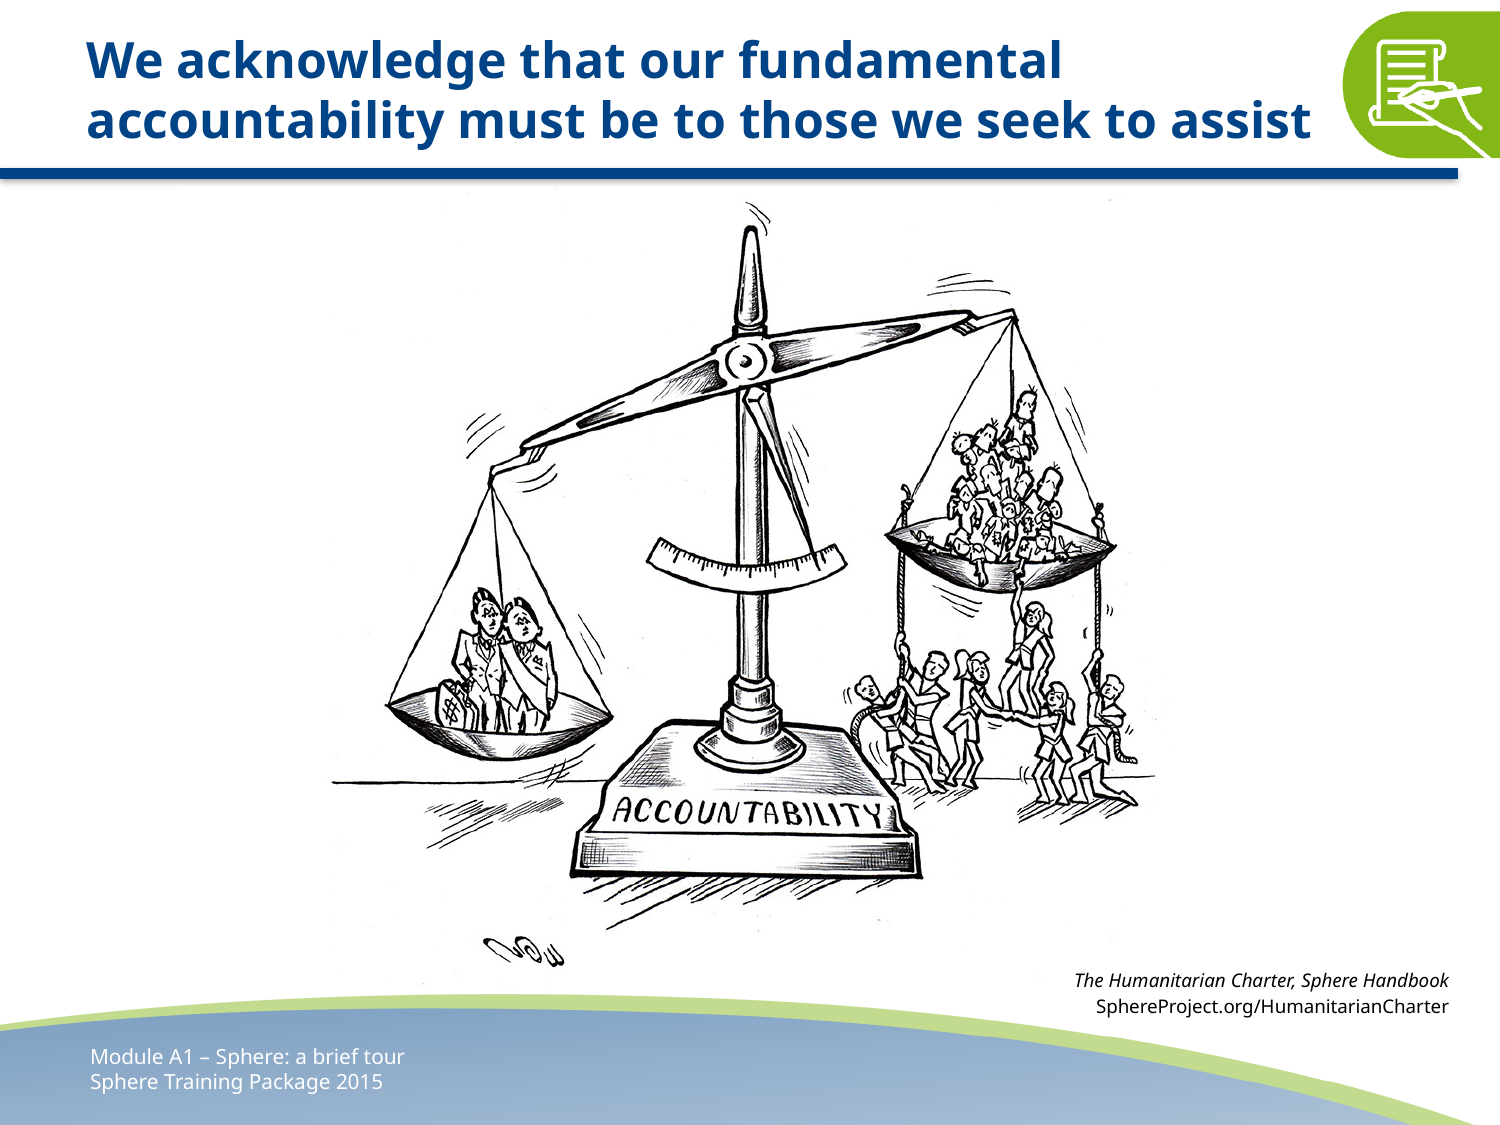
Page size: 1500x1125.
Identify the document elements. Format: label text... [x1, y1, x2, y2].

title We acknowledge that our fundamental accountability must be to those we seek to assist [75, 0, 1369, 178]
picture [0, 992, 1500, 1125]
picture [1331, 10, 1500, 159]
picture [181, 185, 1316, 989]
footer Module A1 – Sphere: a brief tour Sphere Training Package 2015 [75, 1038, 1109, 1099]
list The Humanitarian Charter, Sphere Handbook SphereProject.org/HumanitarianCharter [1025, 960, 1464, 1027]
